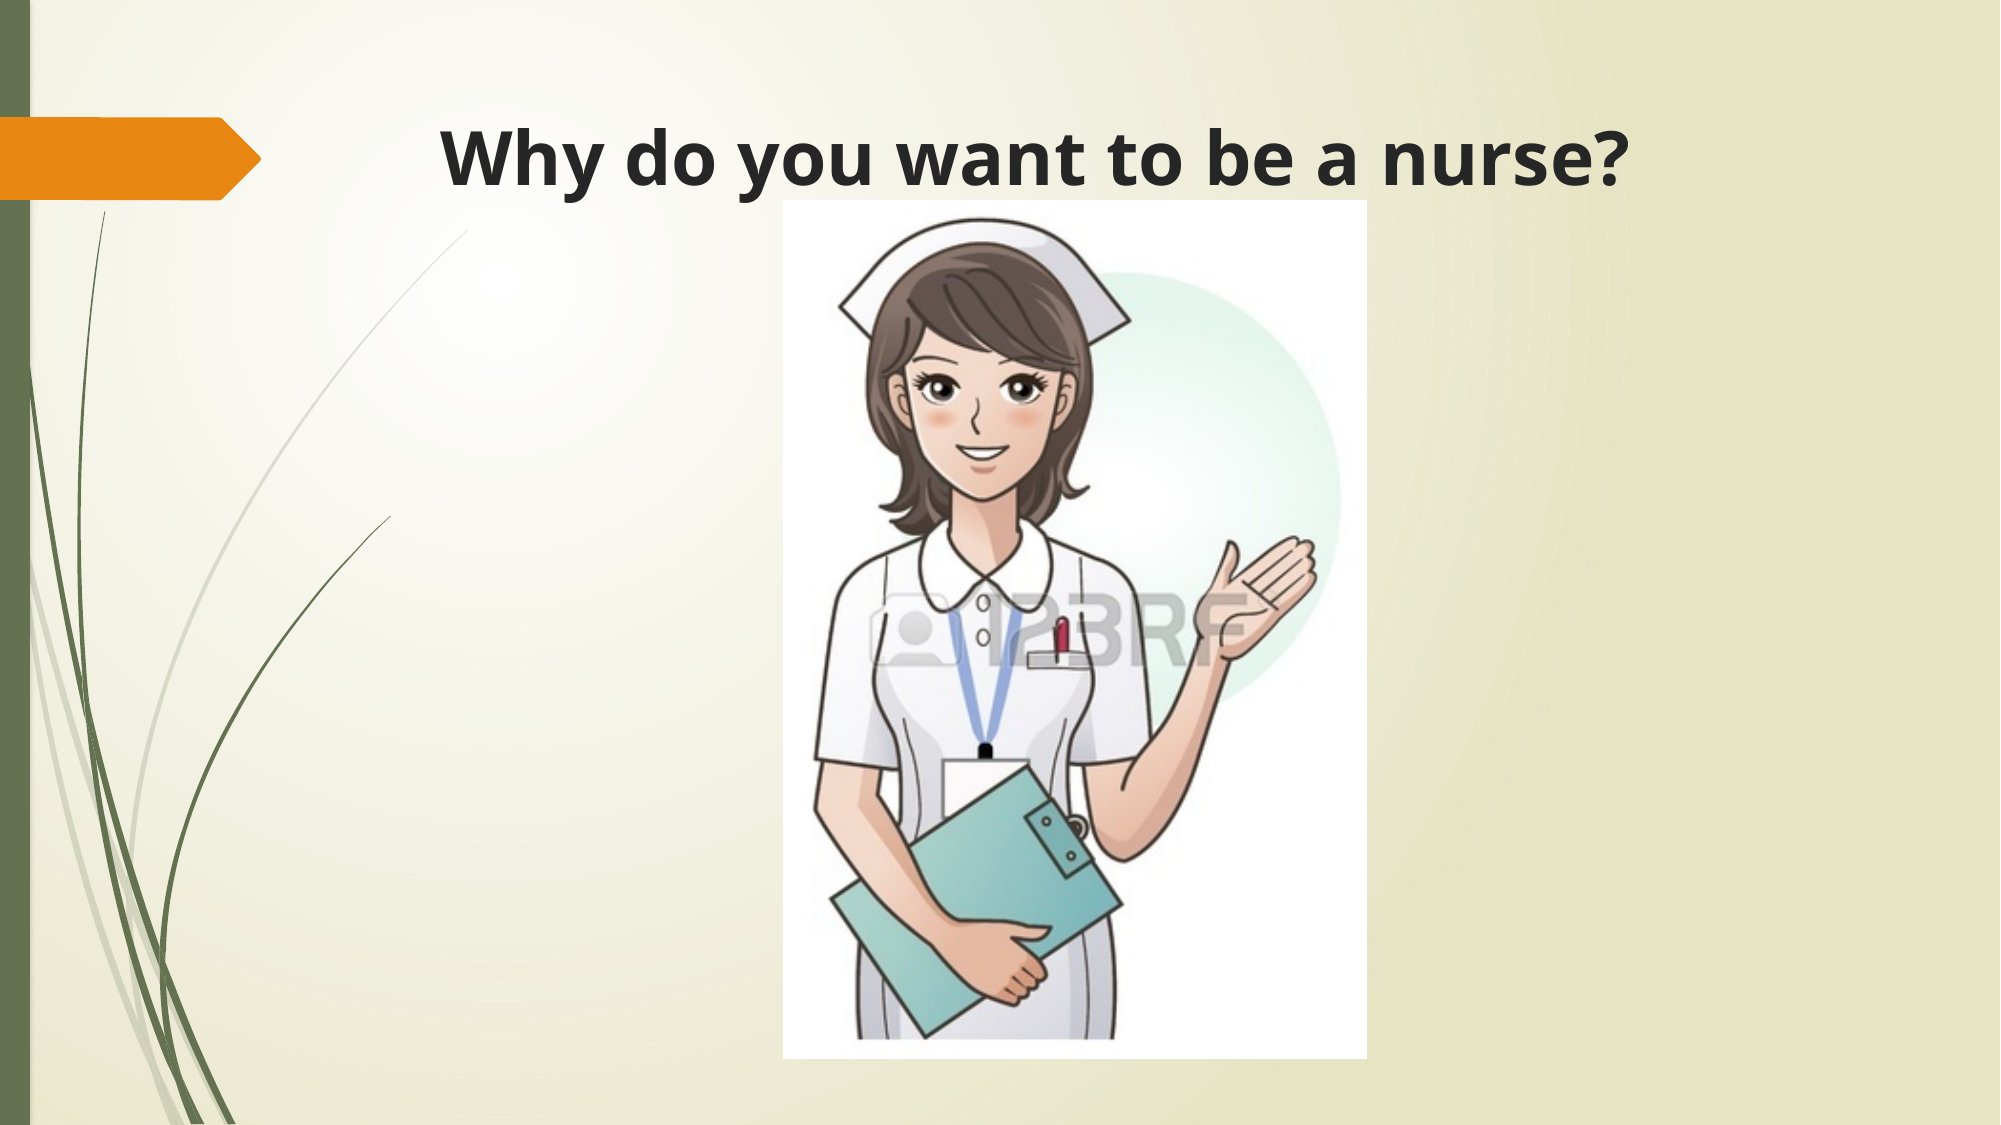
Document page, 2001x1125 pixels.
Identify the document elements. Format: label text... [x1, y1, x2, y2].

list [782, 200, 1367, 1059]
title Why do you want to be a nurse? [425, 102, 1888, 313]
